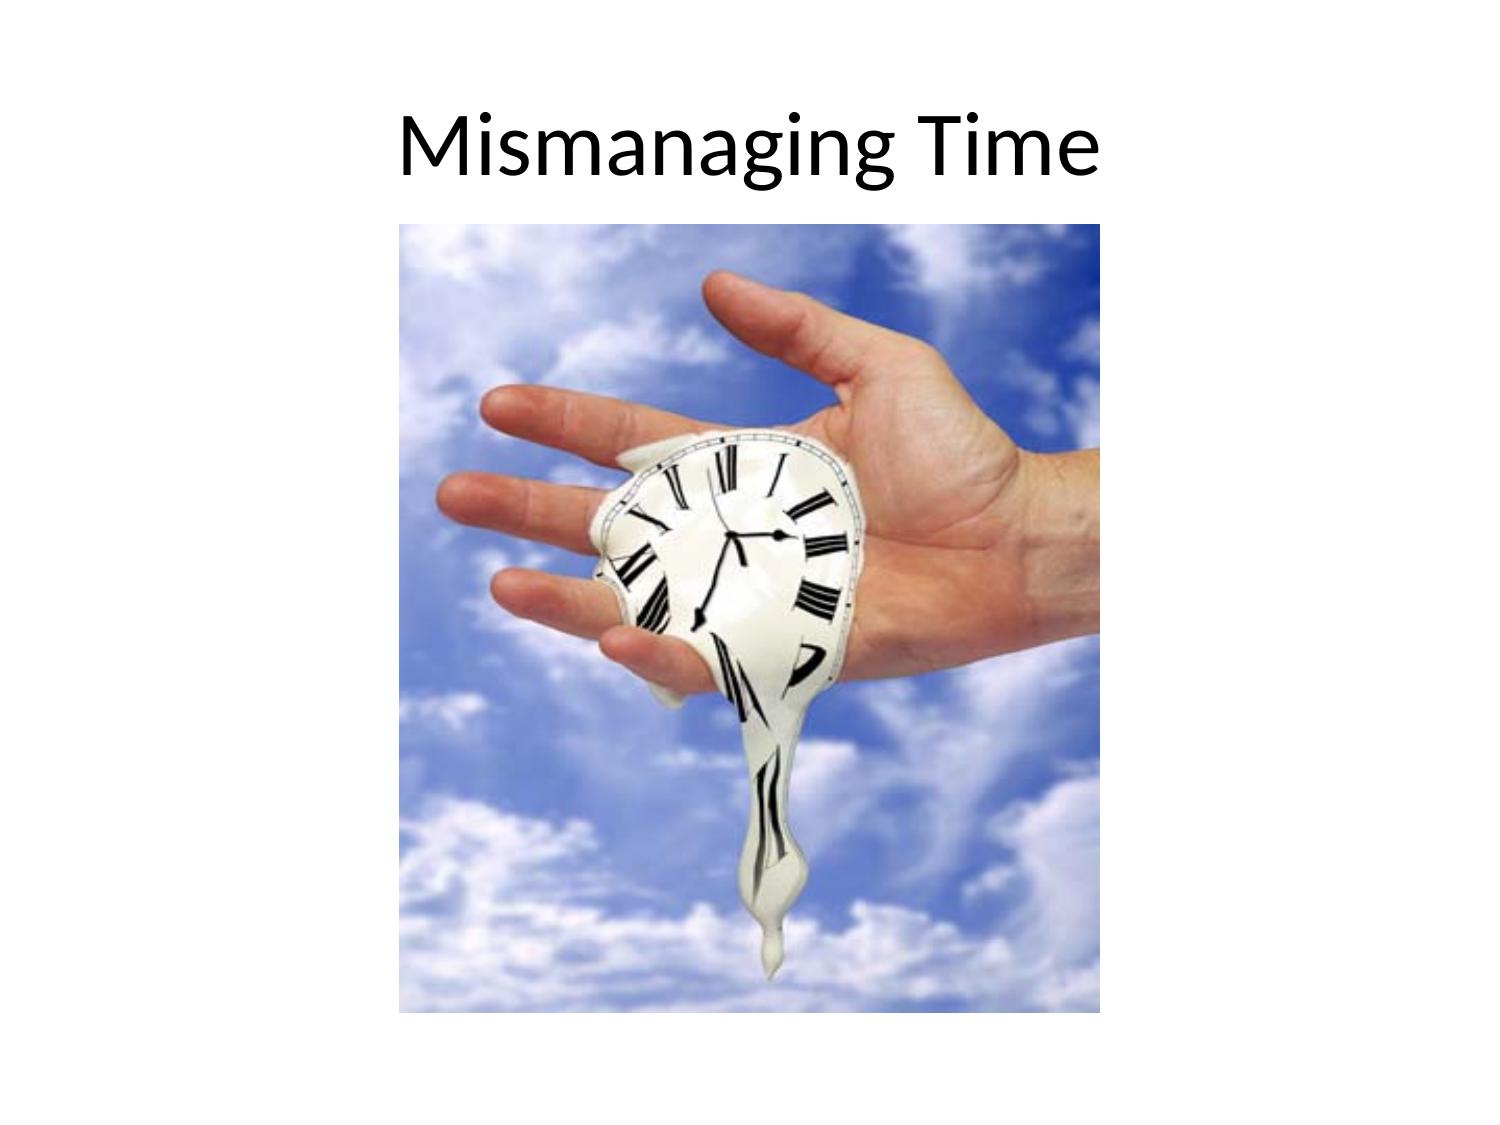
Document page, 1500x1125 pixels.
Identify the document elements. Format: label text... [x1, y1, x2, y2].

title Mismanaging Time [75, 45, 1425, 233]
picture [399, 224, 1101, 1013]
